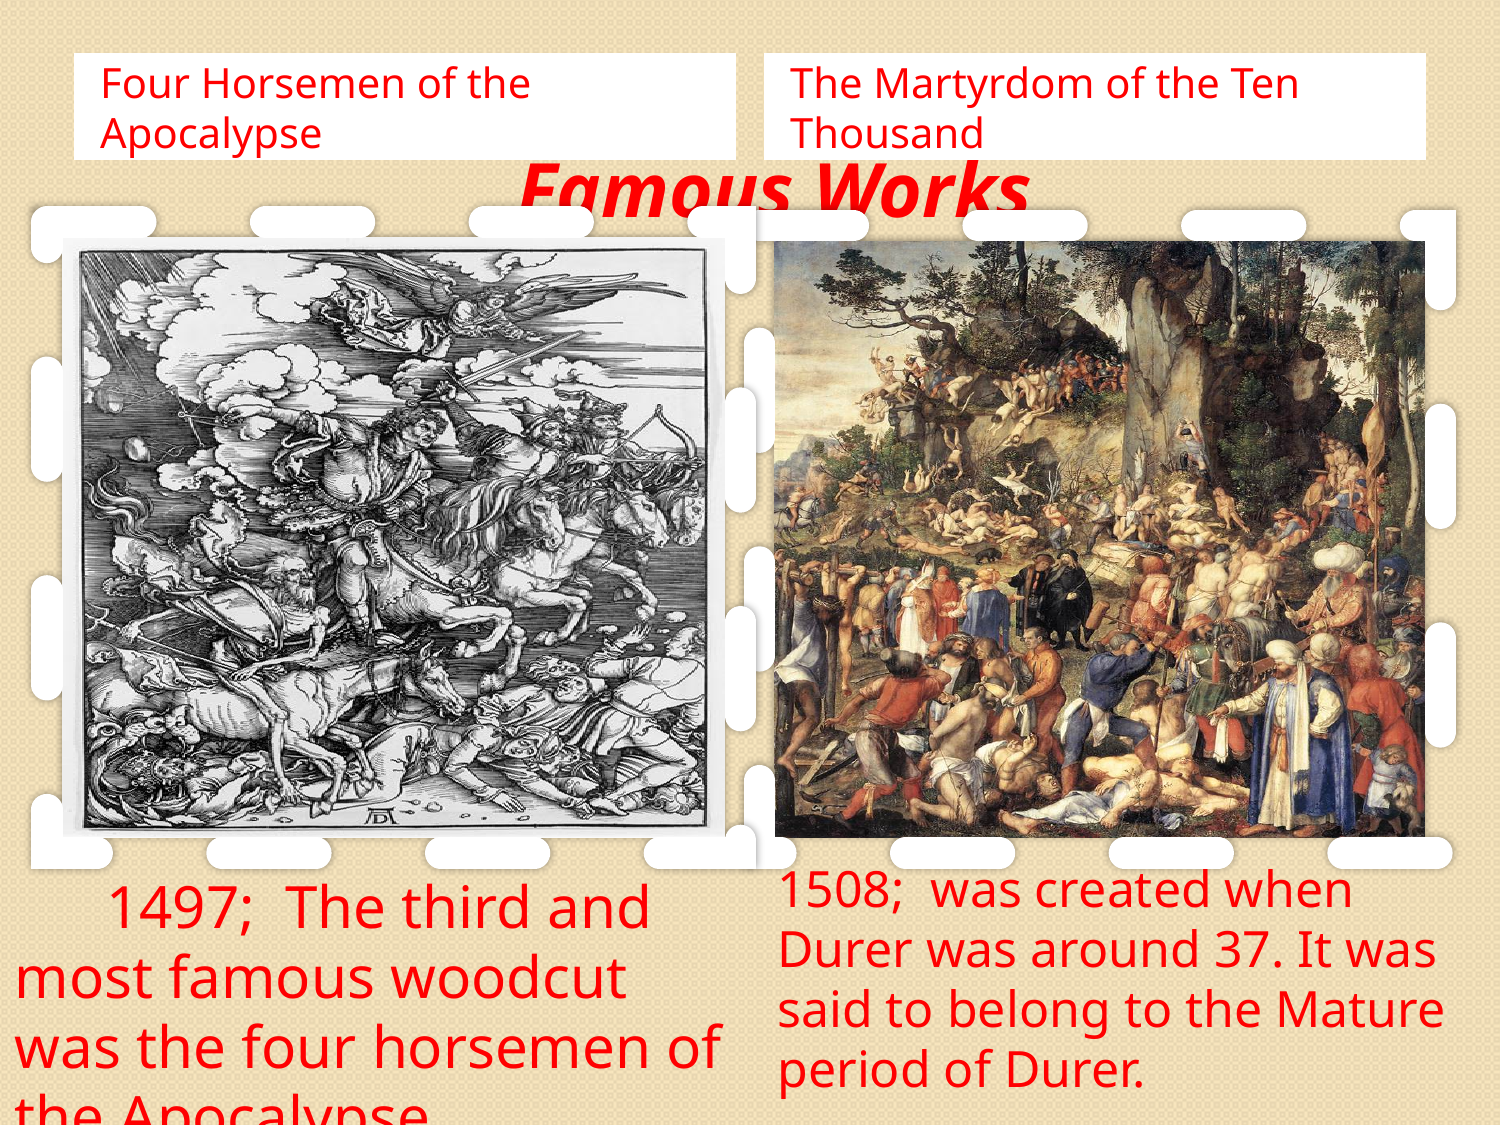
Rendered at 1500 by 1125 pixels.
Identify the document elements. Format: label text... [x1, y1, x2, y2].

list The Martyrdom of the Ten Thousand [764, 53, 1426, 160]
title Famous Works [487, 125, 1063, 234]
list Four Horsemen of the Apocalypse [74, 53, 736, 160]
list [62, 237, 726, 838]
text_box 1508; was created when Durer was around 37. It was said to belong to the Mature period of Durer. [762, 849, 1500, 1105]
text_box 1497; The third and most famous woodcut was the four horsemen of the Apocalypse. [0, 862, 763, 1125]
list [774, 241, 1426, 838]
